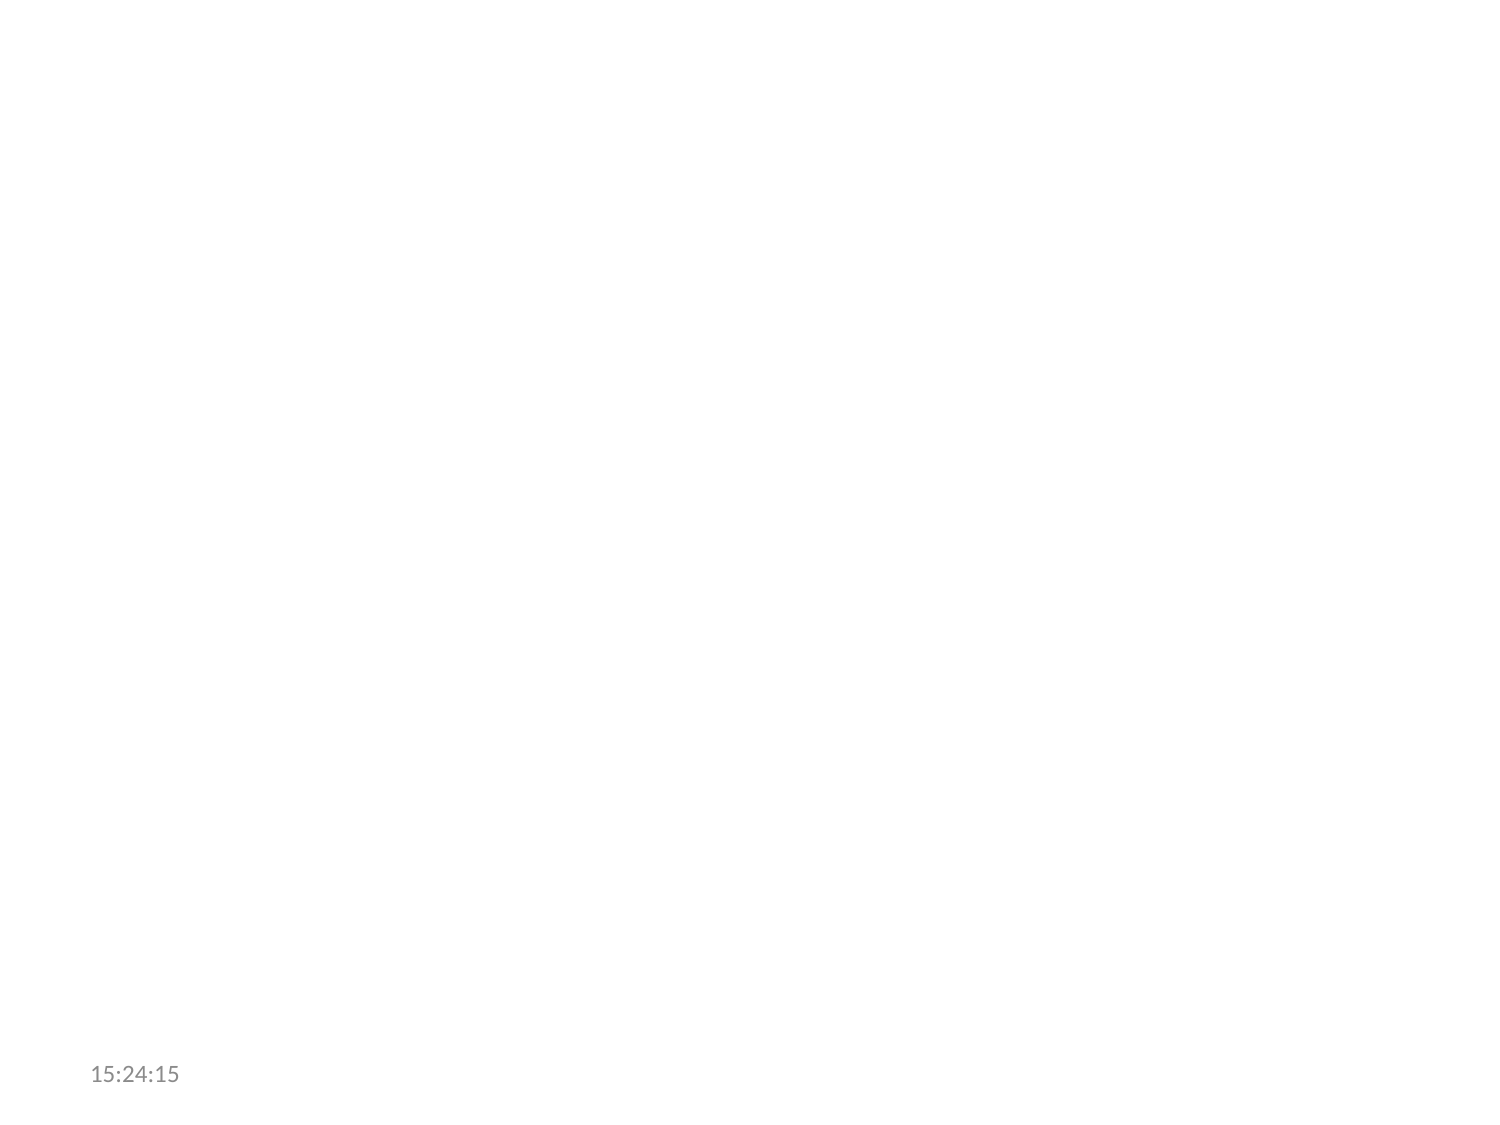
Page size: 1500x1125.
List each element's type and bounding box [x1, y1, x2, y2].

slide_number [75, 1042, 425, 1103]
